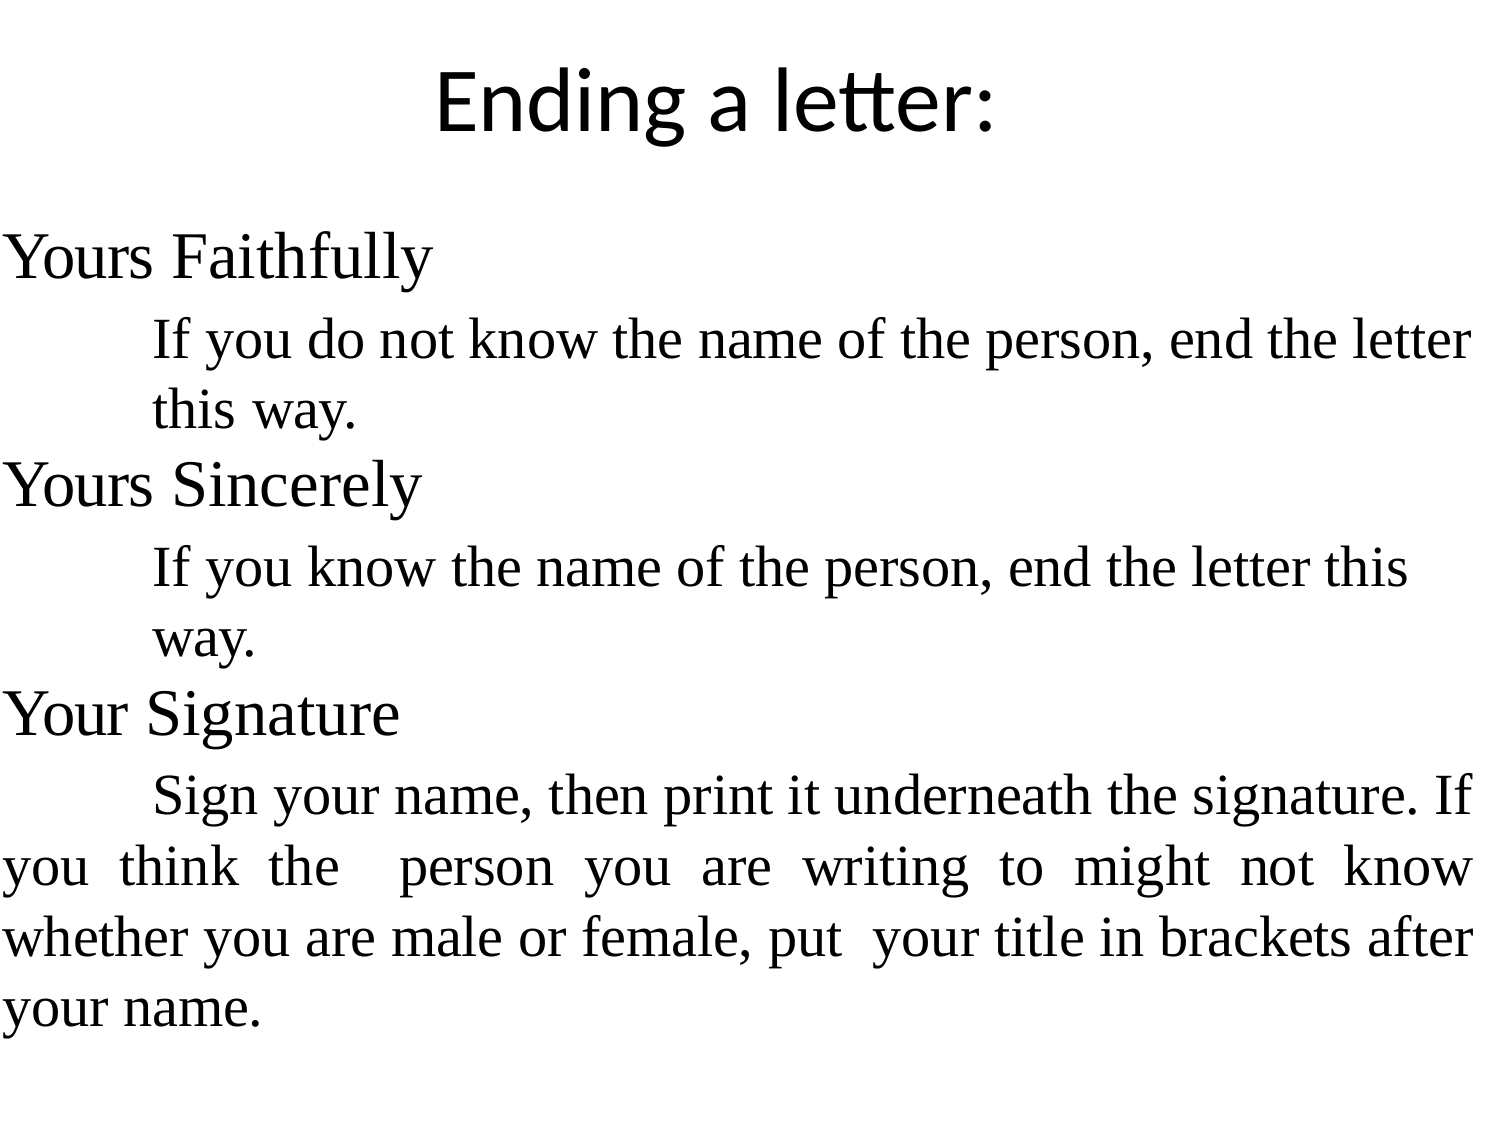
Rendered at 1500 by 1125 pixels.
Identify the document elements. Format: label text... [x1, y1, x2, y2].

text_box Yours Faithfully If you do not know the name of the person, end the letter this way. Yours Sincerely If you know the name of the person, end the letter this way. Your Signature Sign your name, then print it underneath the signature. If you think the person you are writing to might not know whether you are male or female, put your title in brackets after your name. [0, 199, 1475, 1039]
title Ending a letter: [337, 0, 1093, 190]
